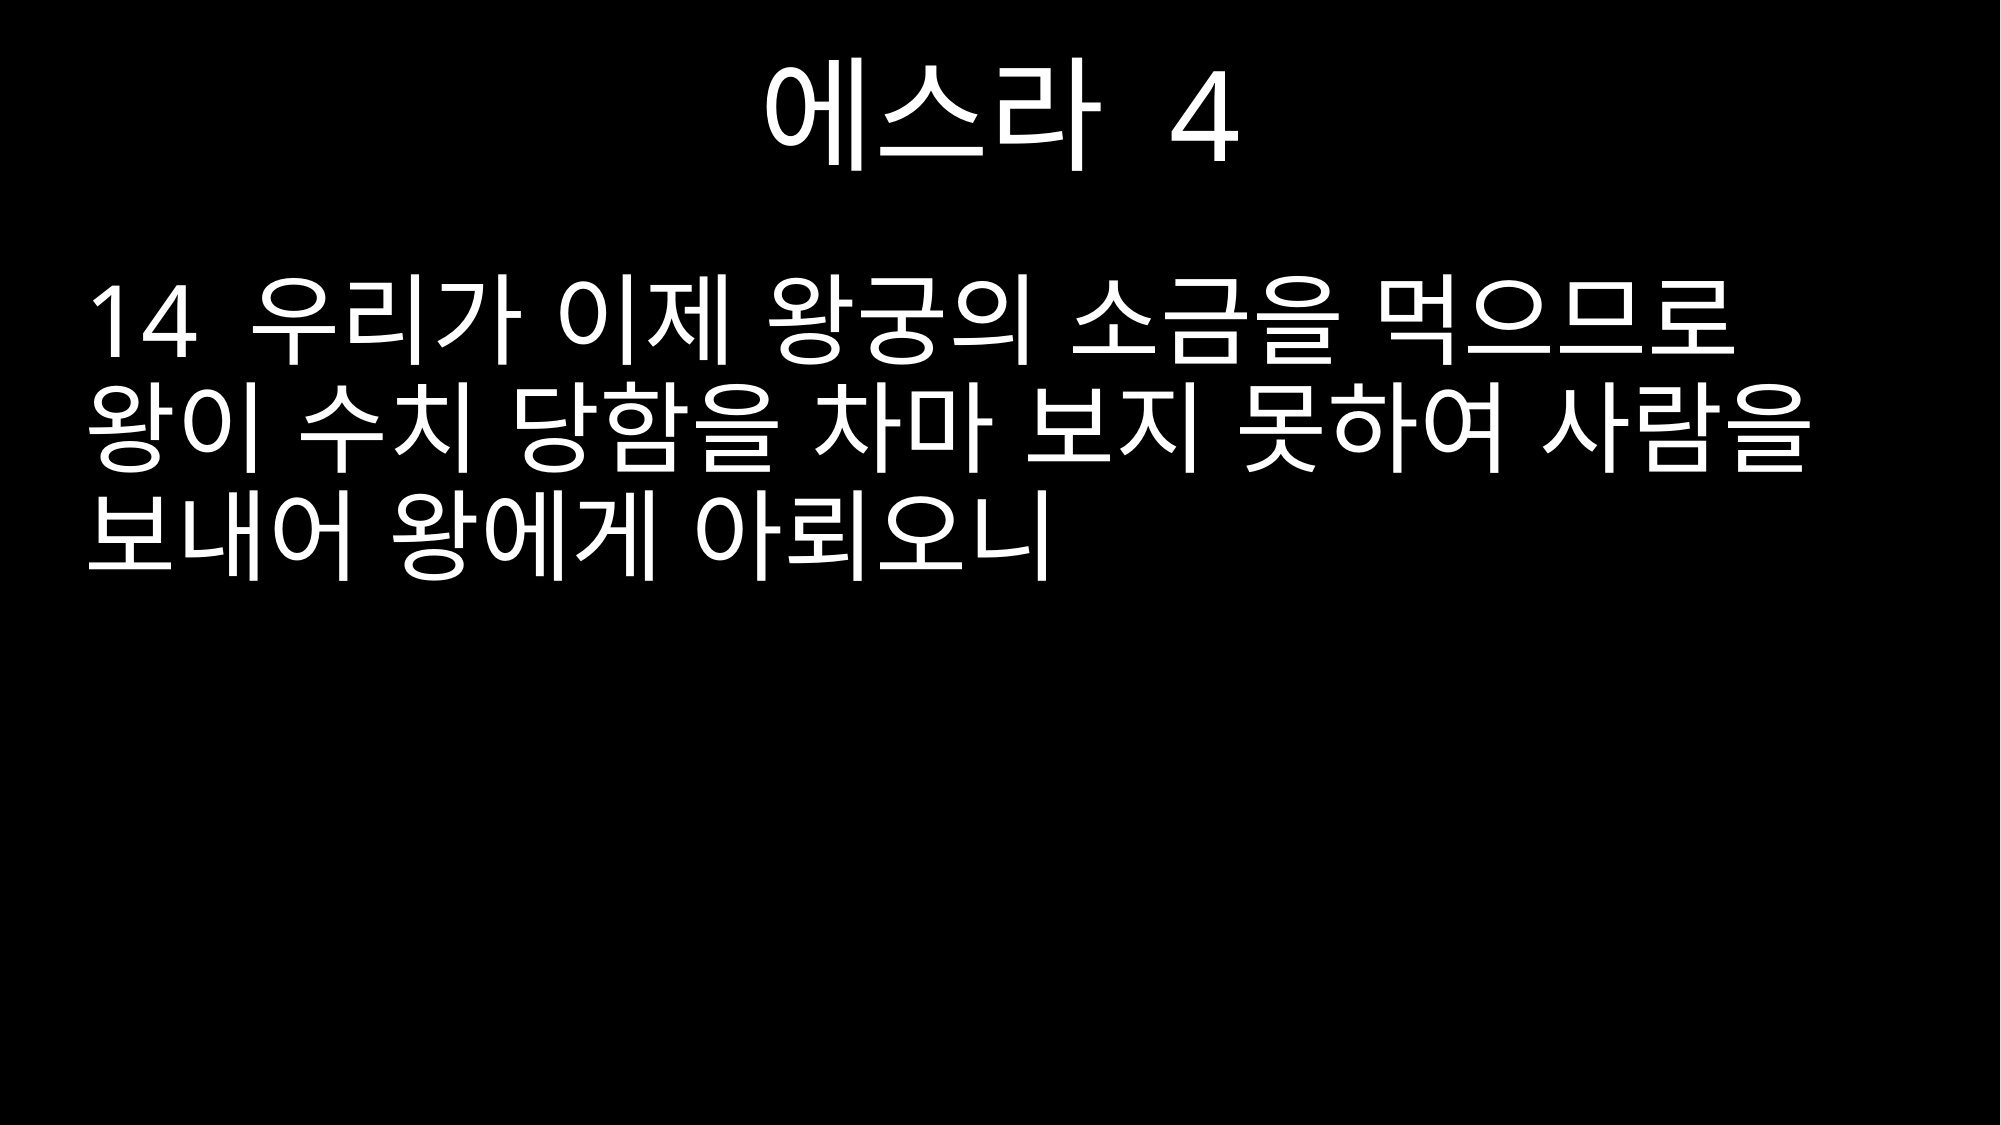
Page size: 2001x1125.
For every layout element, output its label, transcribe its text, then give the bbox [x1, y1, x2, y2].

list 14 우리가 이제 왕궁의 소금을 먹으므로 왕이 수치 당함을 차마 보지 못하여 사람을 보내어 왕에게 아뢰오니 [69, 263, 1953, 423]
footer 에스라 4 [0, 32, 2000, 192]
picture [0, 0, 2001, 1125]
